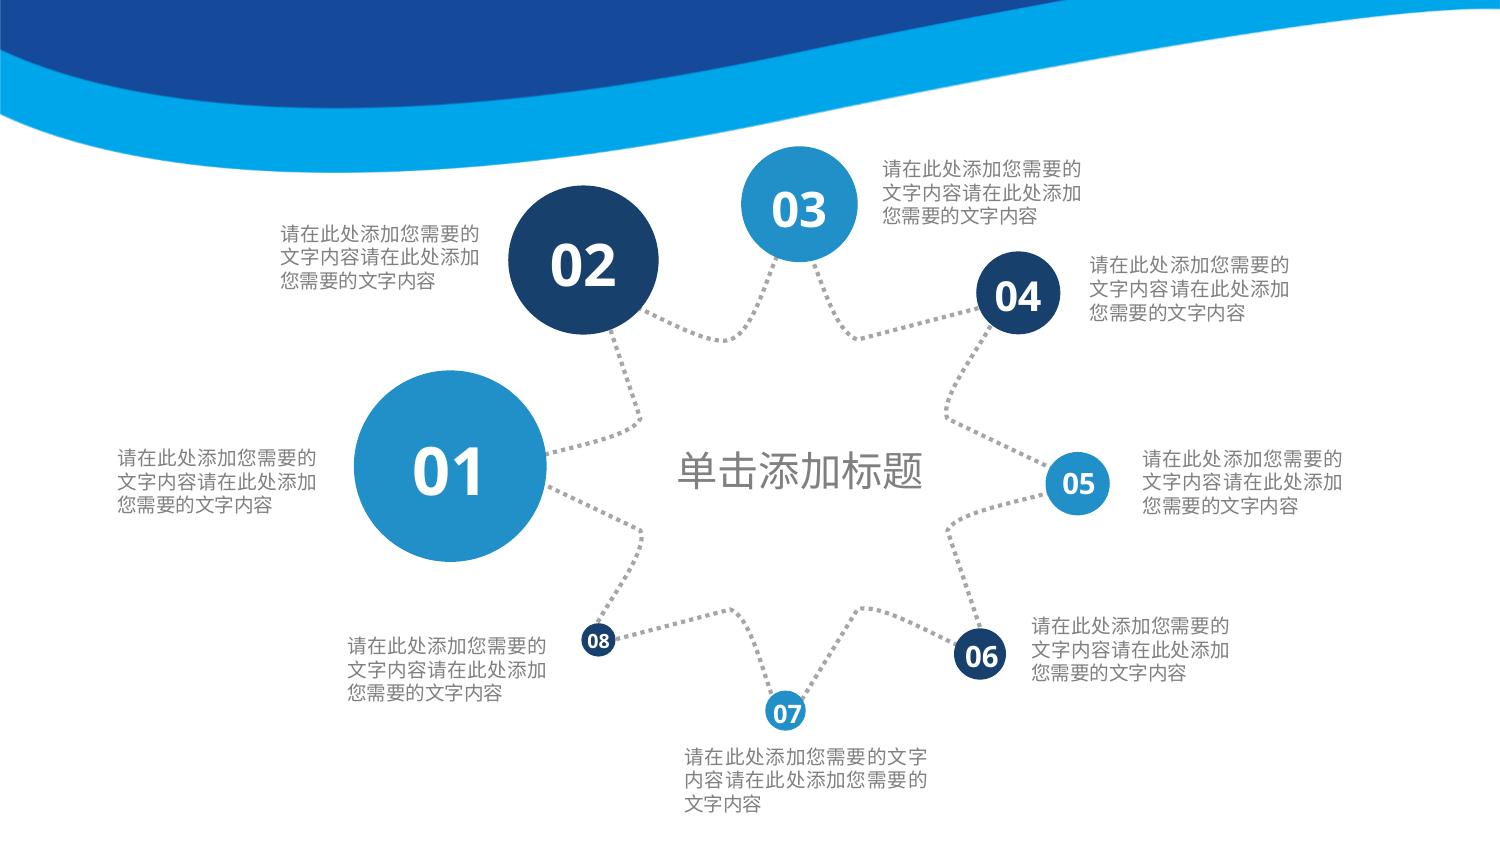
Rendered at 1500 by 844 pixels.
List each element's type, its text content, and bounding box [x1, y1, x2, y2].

picture [375, 9, 1500, 173]
text_box 请在此处添加您需要的文字内容请在此处添加您需要的文字内容 [102, 438, 332, 525]
text_box 单击添加标题 [627, 447, 973, 503]
text_box 请在此处添加您需要的文字内容请在此处添加您需要的文字内容 [867, 149, 1097, 259]
text_box [552, 270, 1035, 688]
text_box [507, 185, 659, 335]
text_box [740, 146, 858, 263]
text_box 请在此处添加您需要的文字内容请在此处添加您需要的文字内容 [1127, 439, 1358, 525]
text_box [353, 370, 547, 563]
text_box 请在此处添加您需要的文字内容请在此处添加您需要的文字内容 [332, 626, 562, 712]
picture [0, 0, 1057, 108]
text_box 请在此处添加您需要的文字内容请在此处添加您需要的文字内容 [669, 737, 943, 844]
text_box 请在此处添加您需要的文字内容请在此处添加您需要的文字内容 [1016, 606, 1246, 693]
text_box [751, 690, 824, 737]
text_box 请在此处添加您需要的文字内容请在此处添加您需要的文字内容 [265, 214, 495, 300]
picture [0, 115, 298, 173]
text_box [947, 628, 1017, 682]
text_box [1040, 451, 1118, 516]
text_box 请在此处添加您需要的文字内容请在此处添加您需要的文字内容 [1074, 245, 1305, 332]
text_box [961, 251, 1075, 335]
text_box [570, 622, 628, 661]
